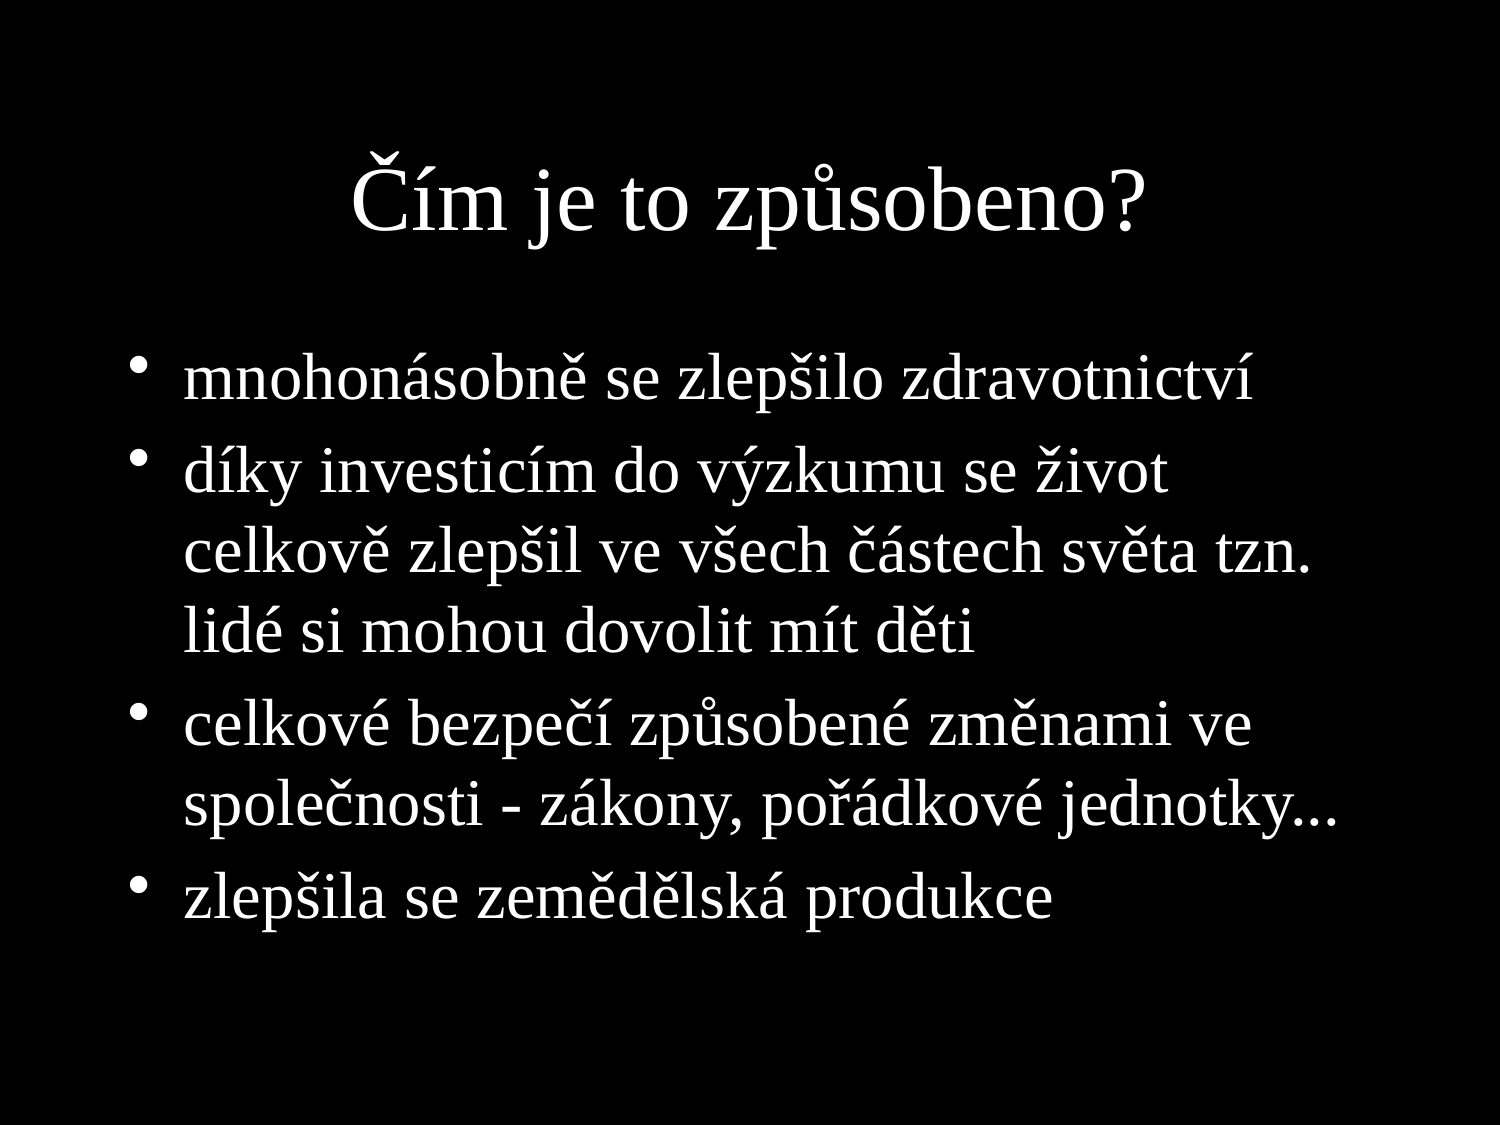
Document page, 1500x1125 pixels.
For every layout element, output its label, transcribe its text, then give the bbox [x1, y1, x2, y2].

title Čím je to způsobeno? [112, 99, 1388, 288]
list mnohonásobně se zlepšilo zdravotnictví díky investicím do výzkumu se život celkově zlepšil ve všech částech světa tzn. lidé si mohou dovolit mít děti celkové bezpečí způsobené změnami ve společnosti - zákony, pořádkové jednotky... zlepšila se zemědělská produkce [112, 324, 1388, 1001]
